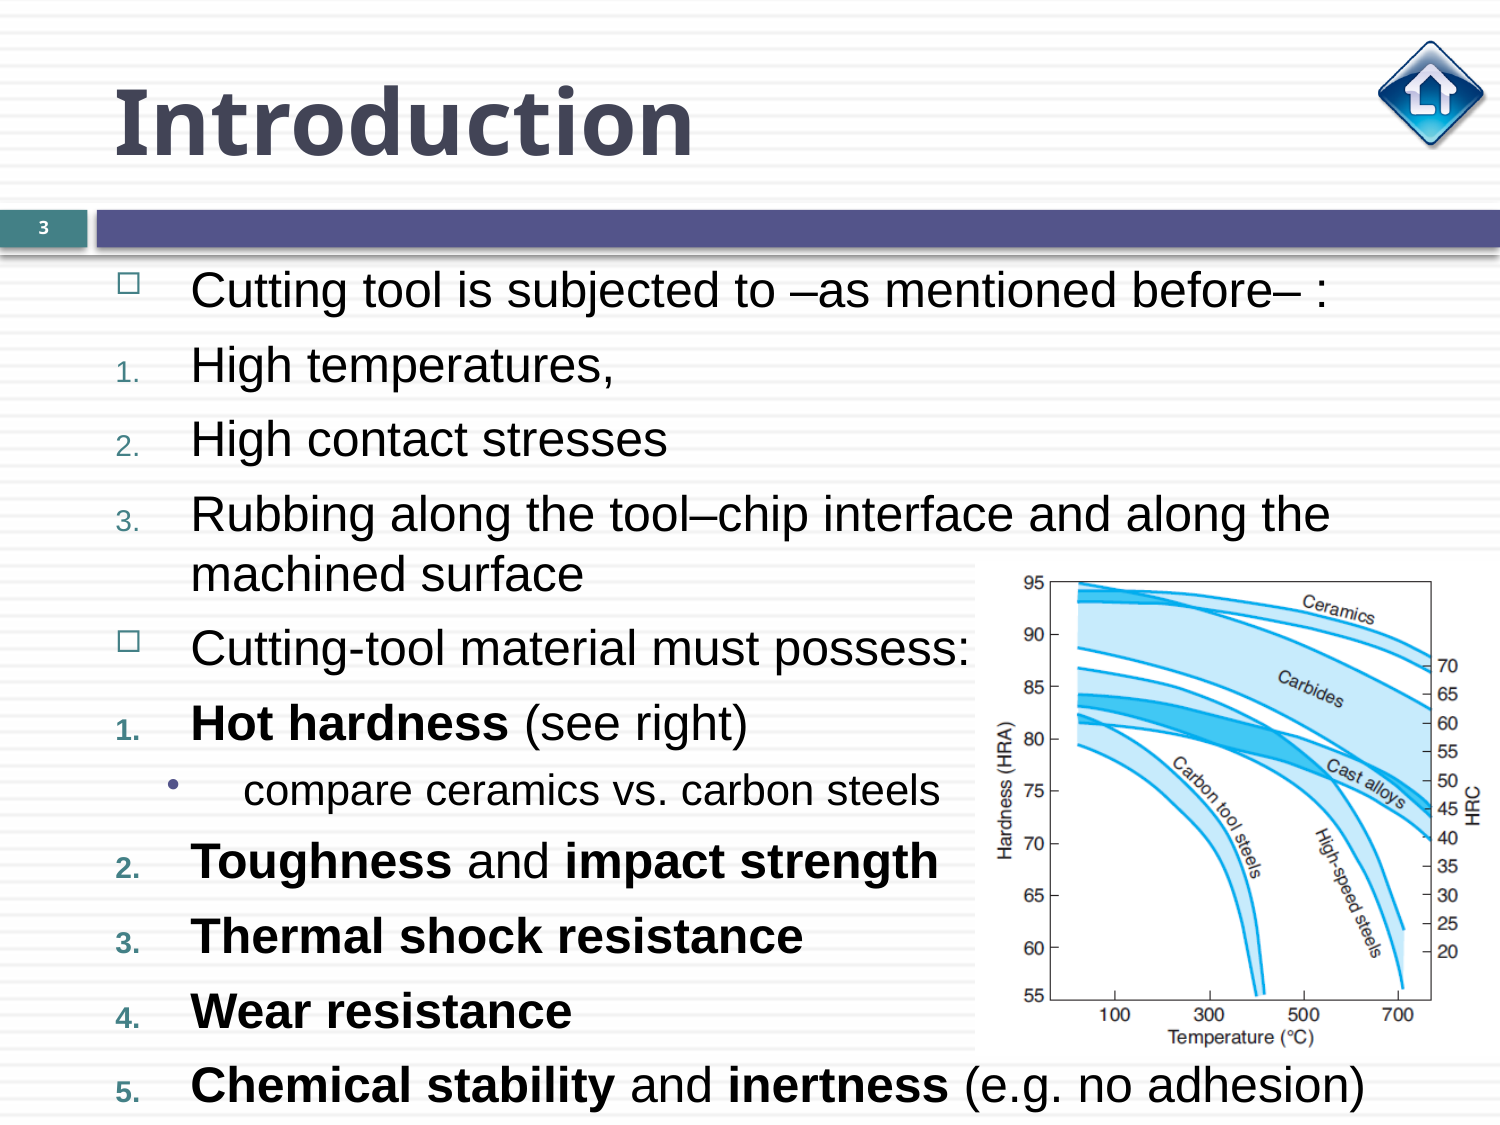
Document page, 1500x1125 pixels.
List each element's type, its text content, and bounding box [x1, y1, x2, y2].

picture [974, 562, 1500, 1057]
list Cutting tool is subjected to –as mentioned before– : High temperatures, High contact stresses Rubbing along the tool–chip interface and along the machined surface Cutting-tool material must possess: Hot hardness (see right) compare ceramics vs. carbon steels Toughness and impact strength Thermal shock resistance Wear resistance Chemical stability and inertness (e.g. no adhesion) [100, 249, 1438, 1113]
title Introduction [99, 37, 1438, 200]
picture [1374, 37, 1488, 151]
slide_number 3 [0, 208, 88, 249]
